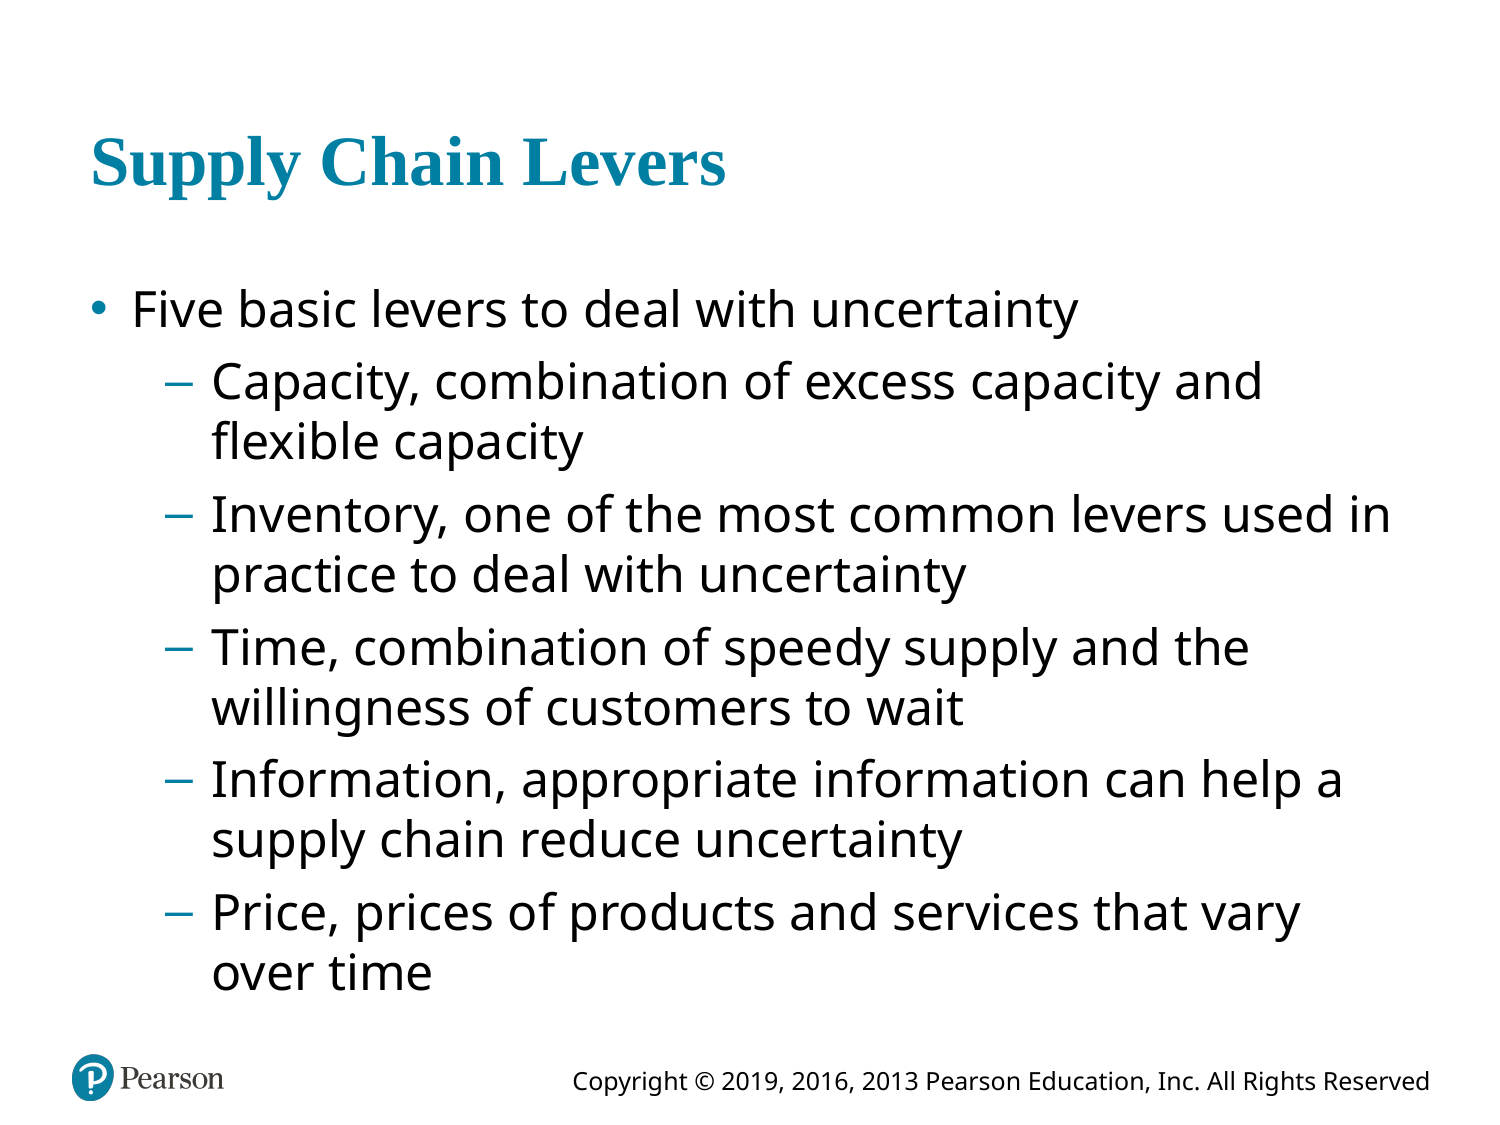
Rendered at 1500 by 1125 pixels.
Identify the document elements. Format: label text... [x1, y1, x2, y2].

picture [72, 1054, 88, 1070]
list Five basic levers to deal with uncertainty Capacity, combination of excess capacity and flexible capacity Inventory, one of the most common levers used in practice to deal with uncertainty Time, combination of speedy supply and the willingness of customers to wait Information, appropriate information can help a supply chain reduce uncertainty Price, prices of products and services that vary over time [75, 262, 1425, 1016]
picture [72, 1087, 83, 1101]
picture [98, 1054, 224, 1101]
title Supply Chain Levers [75, 0, 1425, 216]
picture [80, 1063, 106, 1088]
